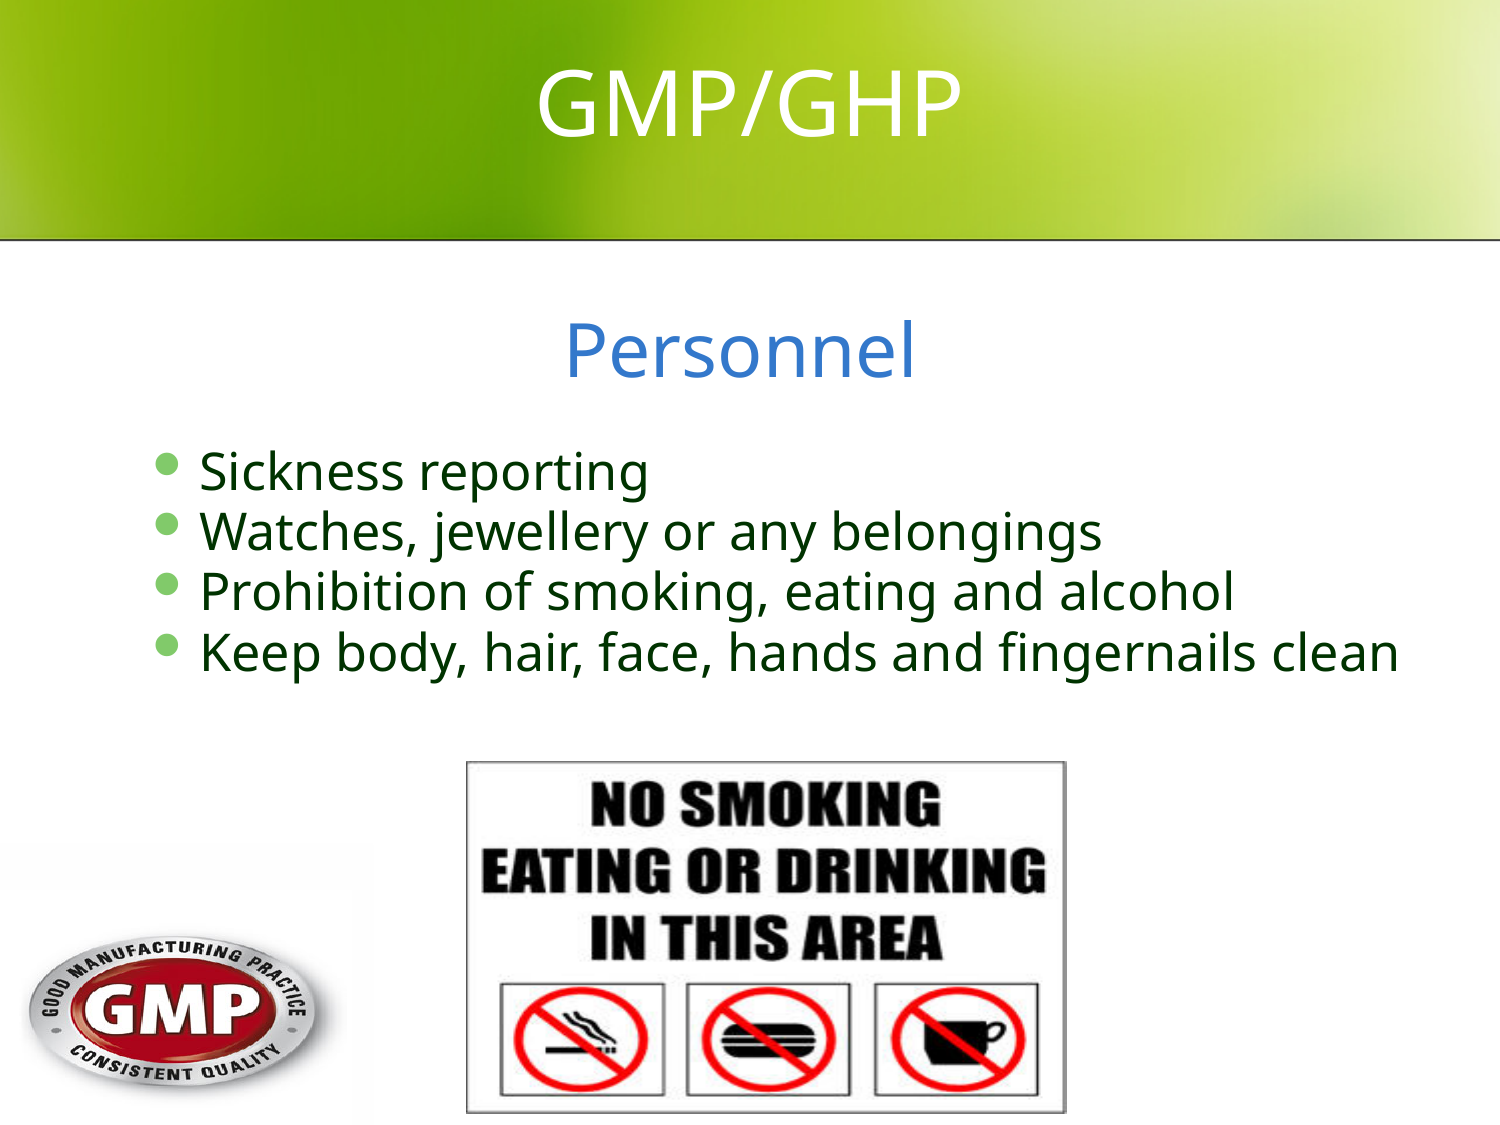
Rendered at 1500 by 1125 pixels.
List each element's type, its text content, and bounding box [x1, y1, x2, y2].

picture [0, 0, 1500, 1125]
list Personnel Sickness reporting Watches, jewellery or any belongings Prohibition of smoking, eating and alcohol Keep body, hair, face, hands and fingernails clean [62, 249, 1438, 913]
title GMP/GHP [62, 24, 1438, 176]
